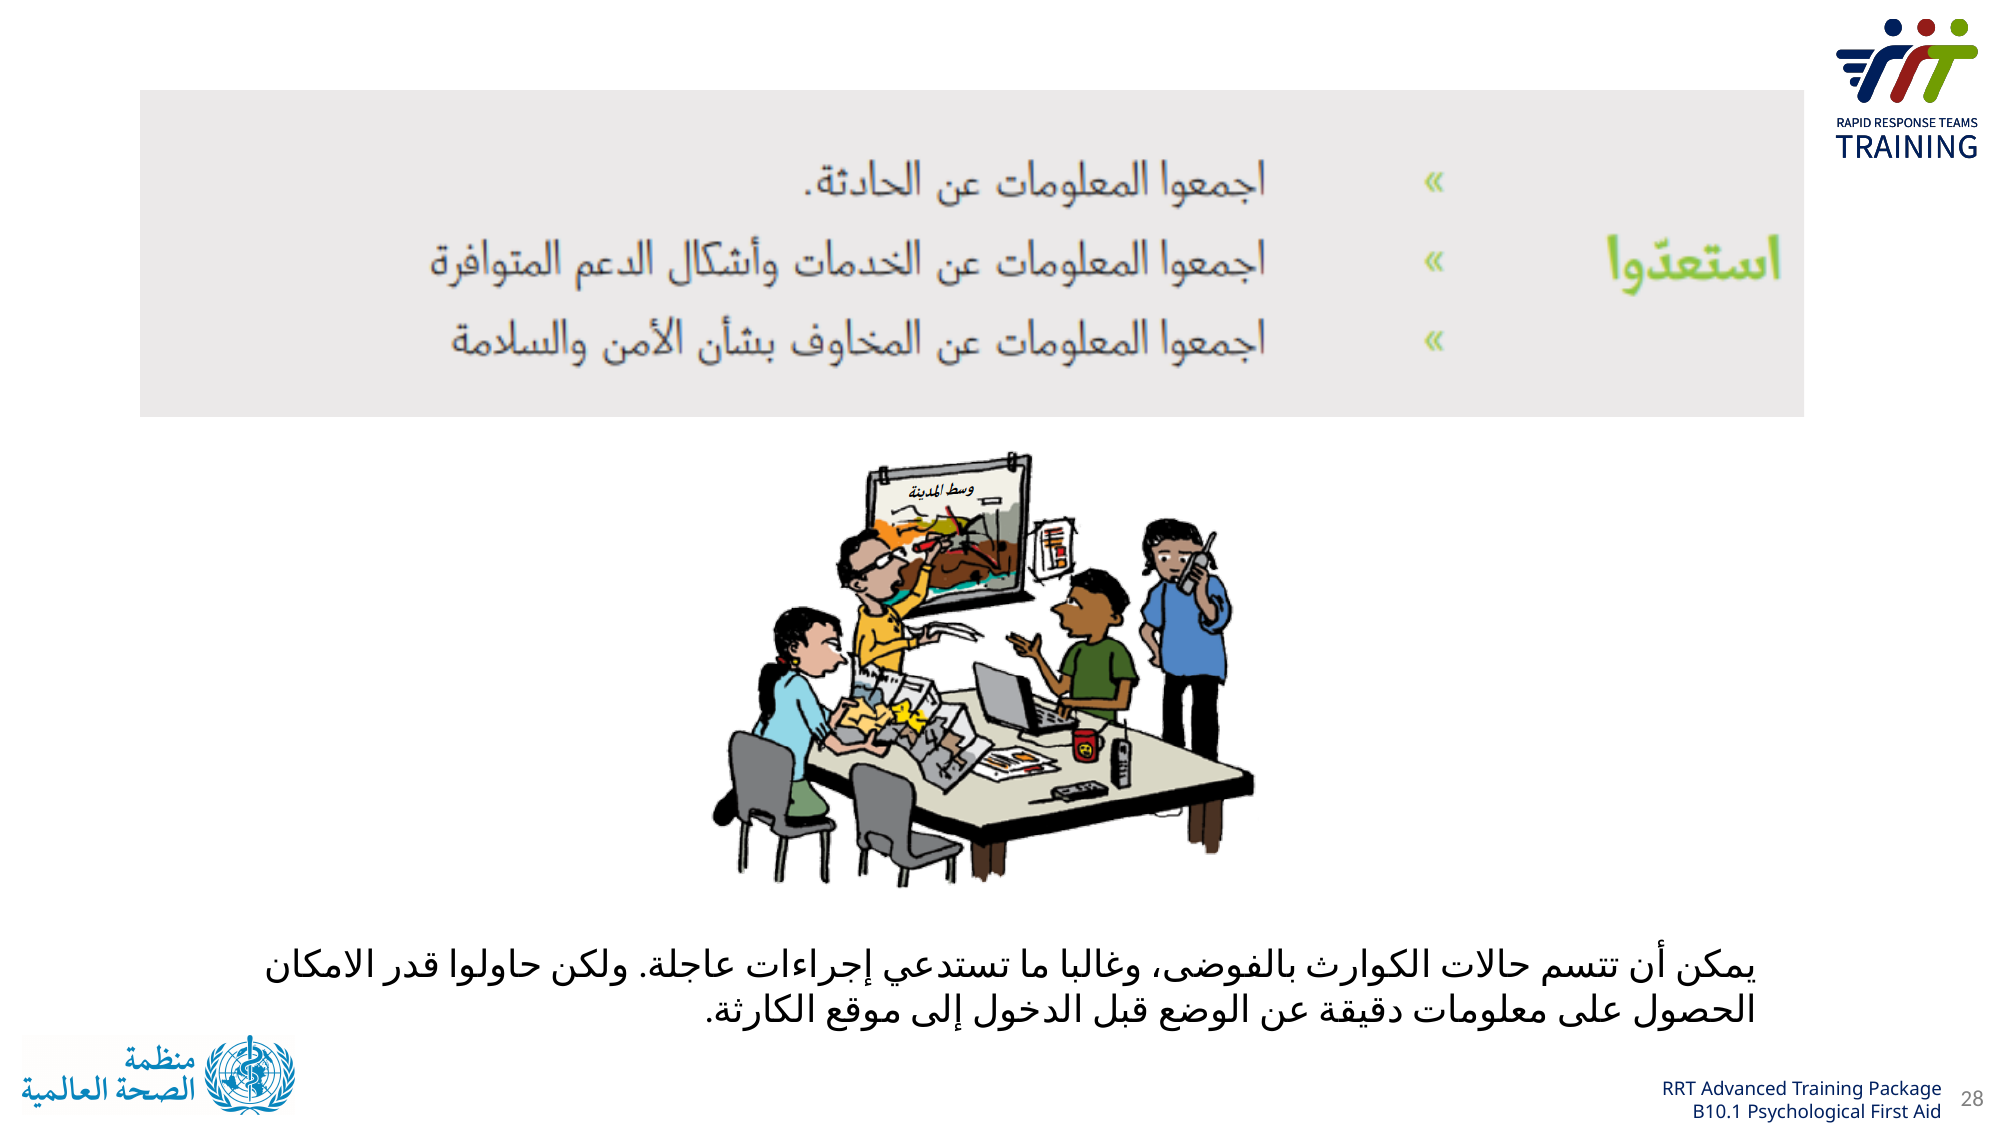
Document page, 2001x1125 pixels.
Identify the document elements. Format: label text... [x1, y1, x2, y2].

picture [252, 1050, 258, 1059]
text_box يمكن أن تتسم حالات الكوارث بالفوضى، وغالبا ما تستدعي إجراءات عاجلة. ولكن حاولوا قدر الامكان الحصول على معلومات دقيقة عن الوضع قبل الدخول إلى موقع الكارثة. [177, 932, 1766, 1038]
picture [1835, 19, 1978, 167]
picture [22, 1035, 295, 1115]
picture [139, 89, 1805, 418]
picture [692, 446, 1308, 905]
